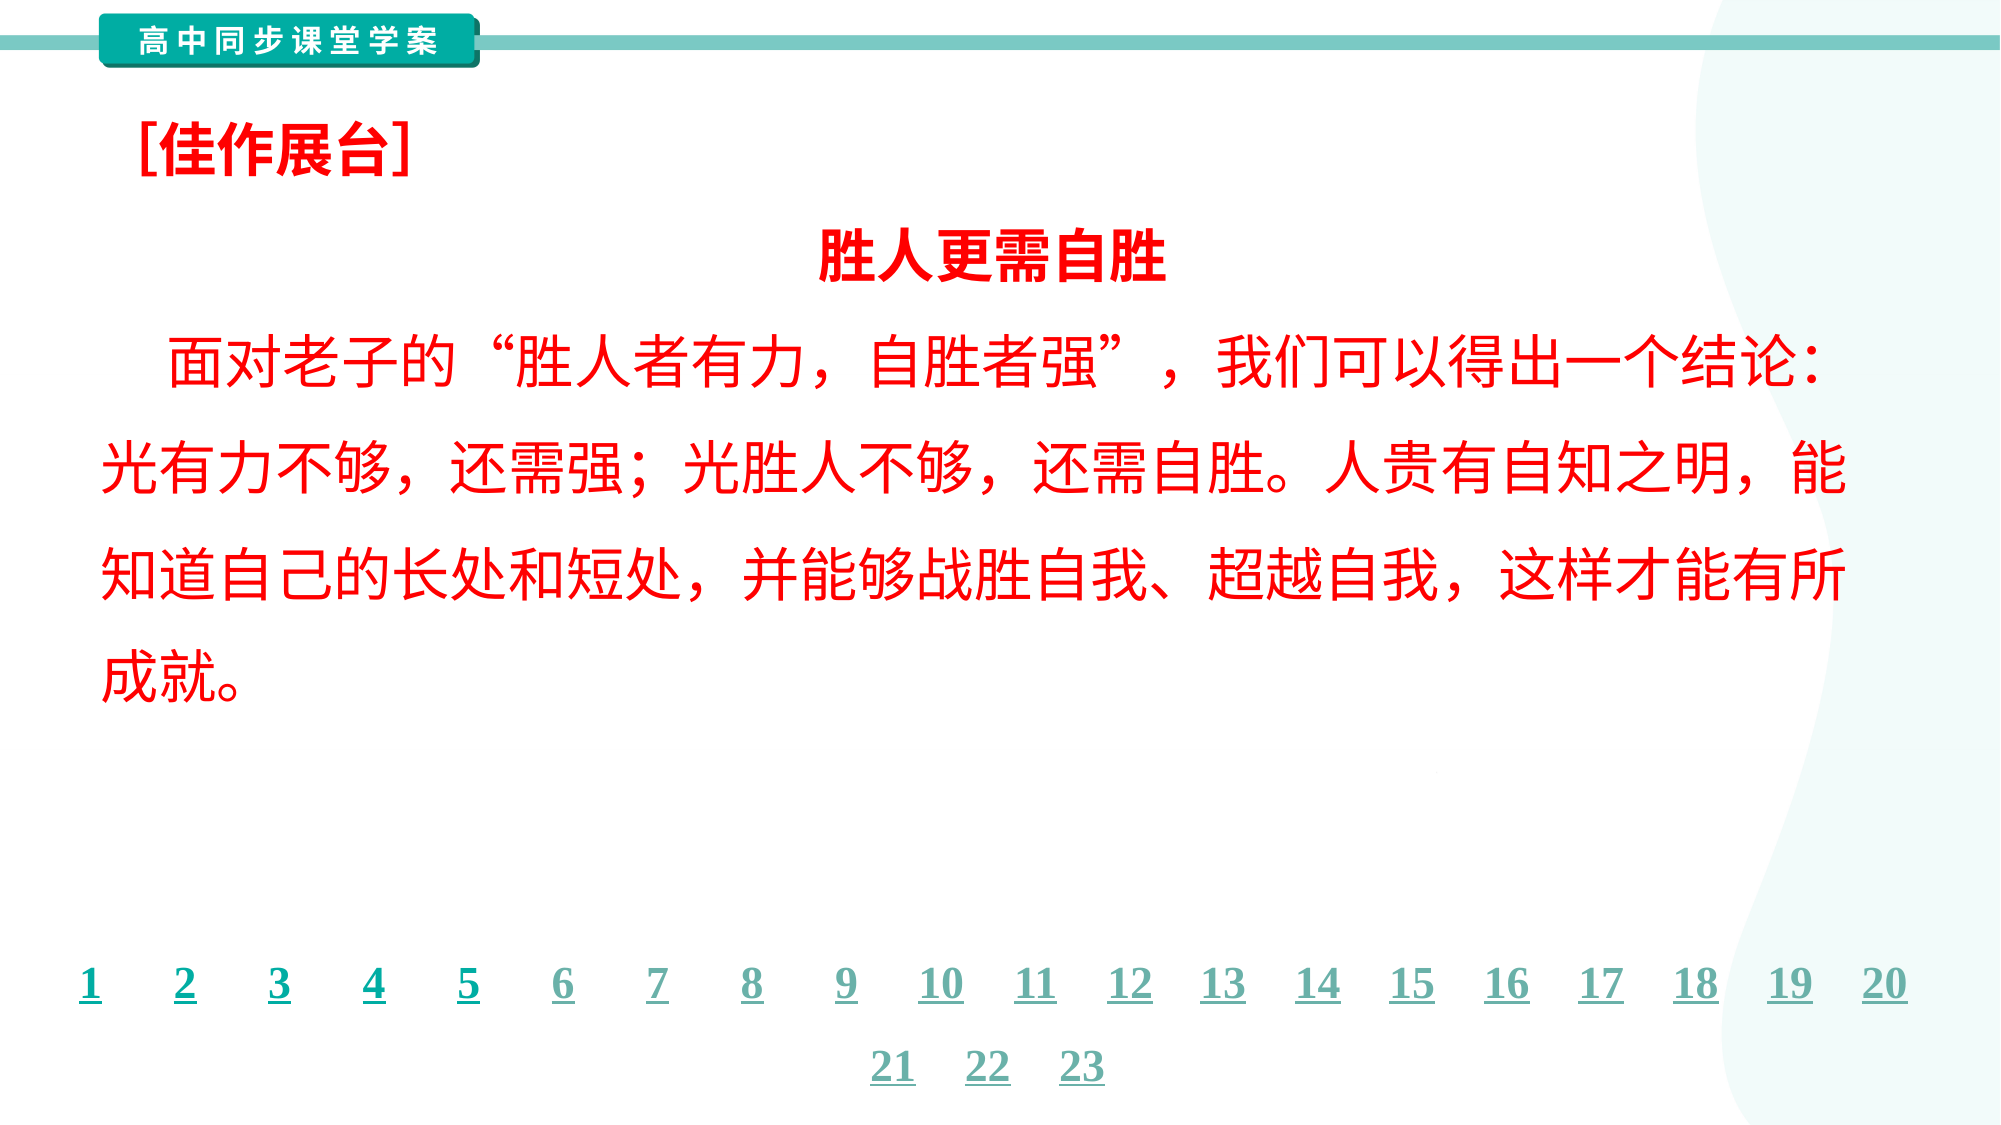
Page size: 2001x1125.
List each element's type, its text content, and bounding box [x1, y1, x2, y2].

picture [0, 0, 2000, 1125]
text_box ［佳作展台］ 胜人更需自胜 面对老子的“胜人者有力，自胜者强”，我们可以得出一个结论： 光有力不够，还需强；光胜人不够，还需自胜。人贵有自知之明，能 知道自己的长处和短处，并能够战胜自我、超越自我，这样才能有所 成就。 [100, 76, 1899, 699]
